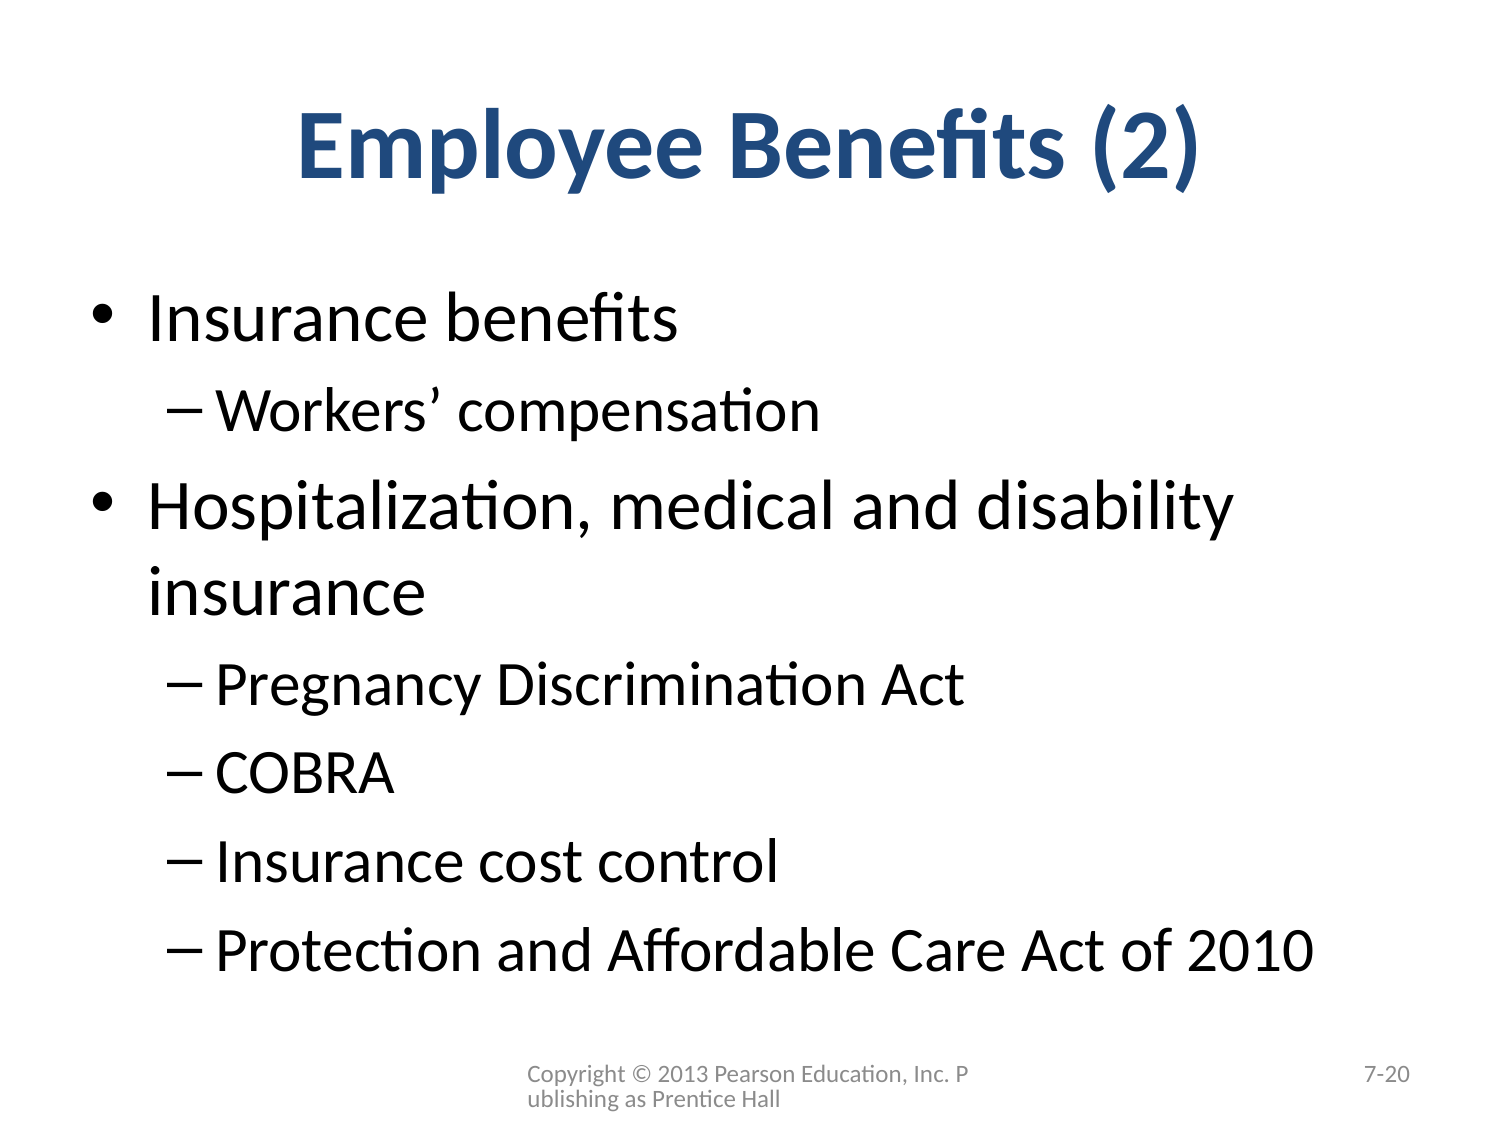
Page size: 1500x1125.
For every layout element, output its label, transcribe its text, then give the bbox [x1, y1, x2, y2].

title Employee Benefits (2) [75, 45, 1425, 233]
footer Copyright © 2013 Pearson Education, Inc. Publishing as Prentice Hall [512, 1042, 988, 1103]
slide_number 7-20 [1074, 1042, 1425, 1103]
list Insurance benefits Workers’ compensation Hospitalization, medical and disability insurance Pregnancy Discrimination Act COBRA Insurance cost control Protection and Affordable Care Act of 2010 [75, 262, 1363, 1005]
